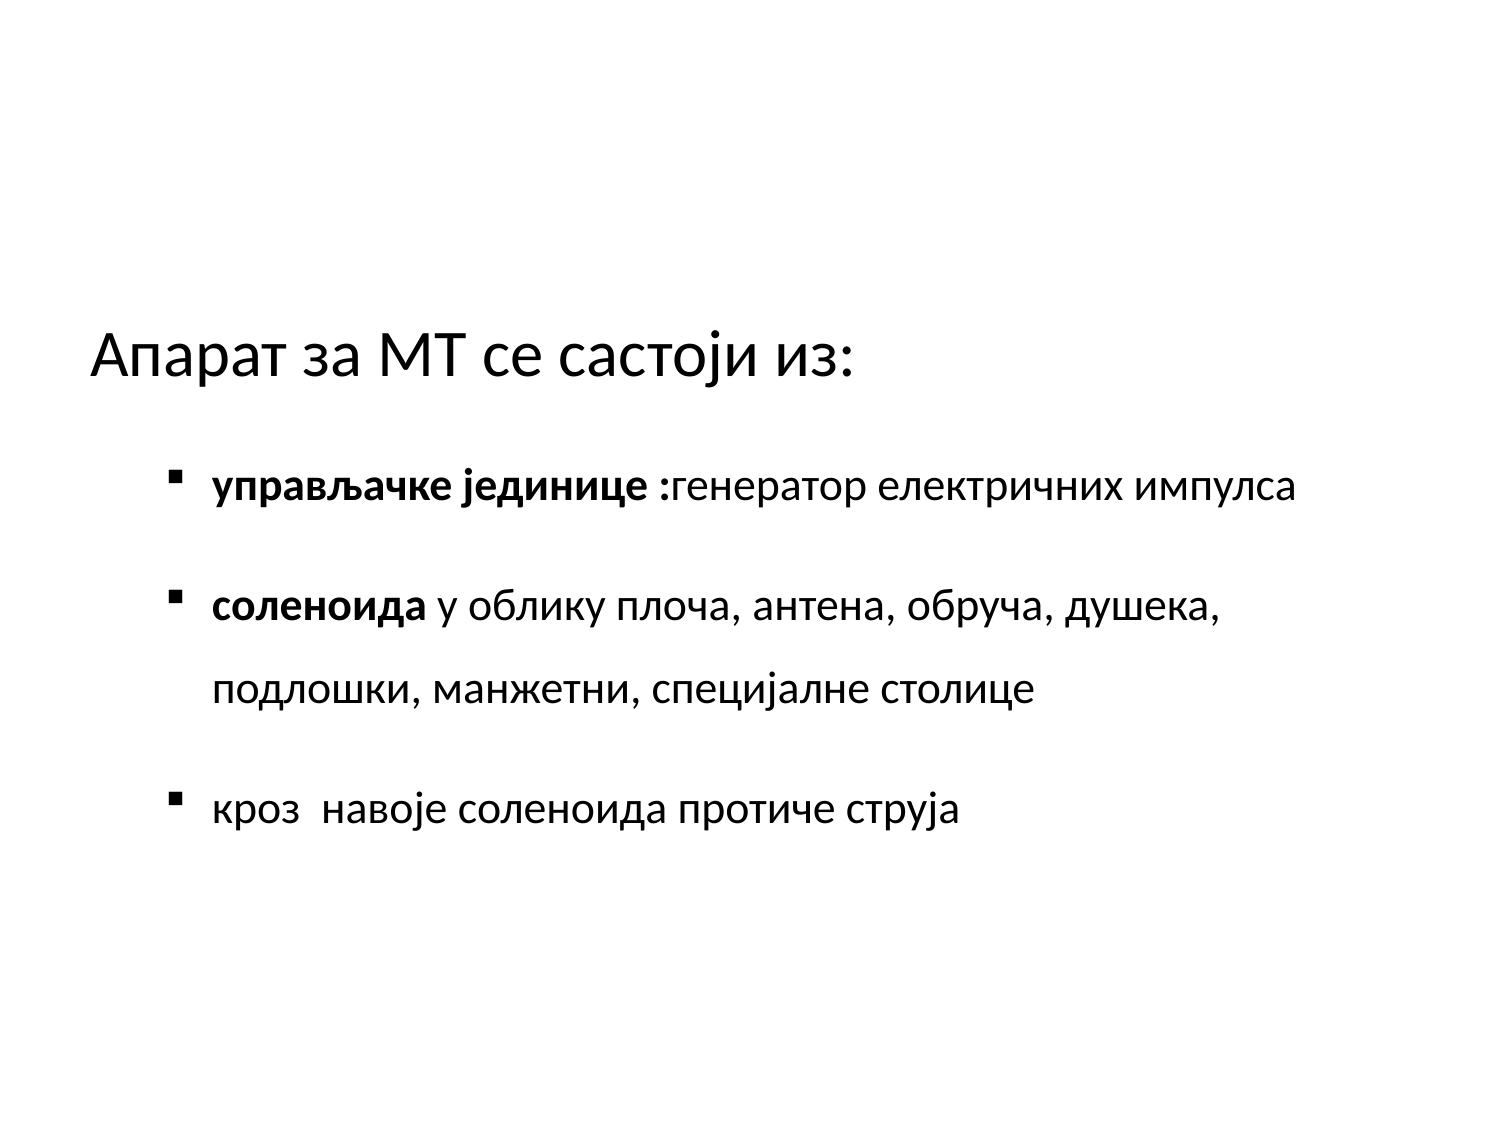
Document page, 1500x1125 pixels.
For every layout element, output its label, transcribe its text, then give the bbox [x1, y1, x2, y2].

list Апарат за МТ се састоји из: управљачке јединице :генератор електричних импулса соленоида у облику плоча, антена, обруча, душека, подлошки, манжетни, специјалне столице кроз навоје соленоида протиче струја [75, 262, 1425, 1005]
